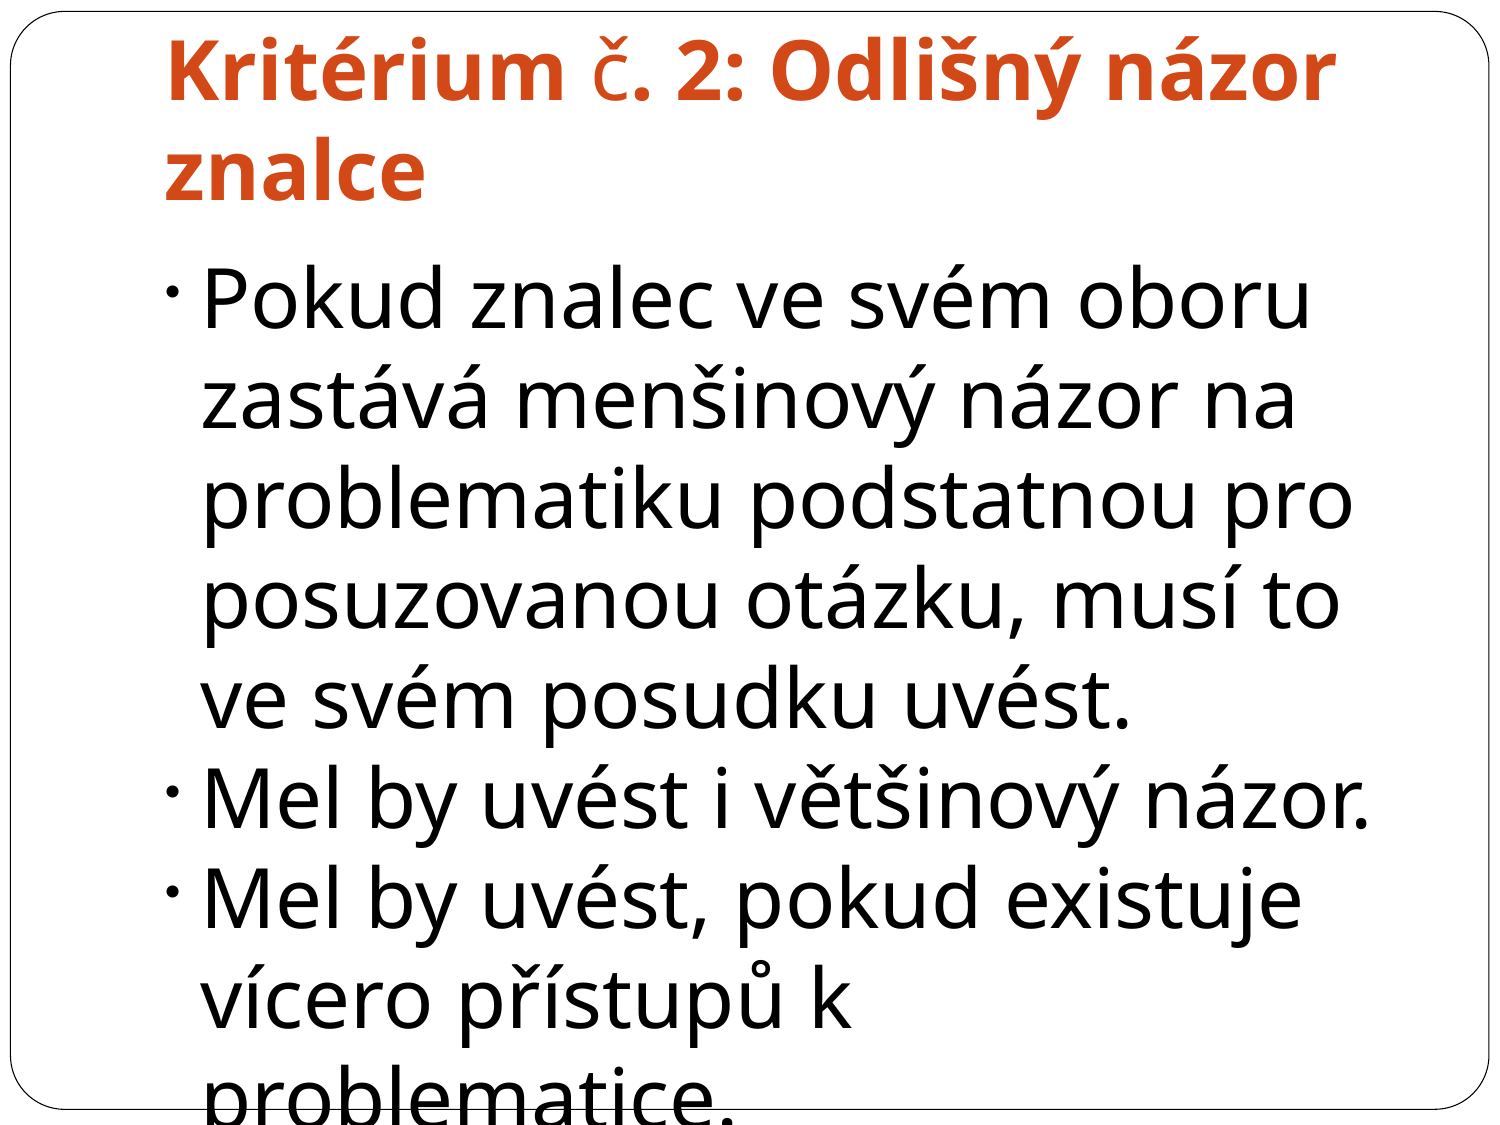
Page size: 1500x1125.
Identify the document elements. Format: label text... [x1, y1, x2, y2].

text_box Pokud znalec ve svém oboru zastává menšinový názor na problematiku podstatnou pro posuzovanou otázku, musí to ve svém posudku uvést. Mel by uvést i většinový názor. Mel by uvést, pokud existuje vícero přístupů k problematice. [150, 237, 1425, 988]
text_box Kritérium č. 2: Odlišný názor znalce [150, 45, 1425, 233]
